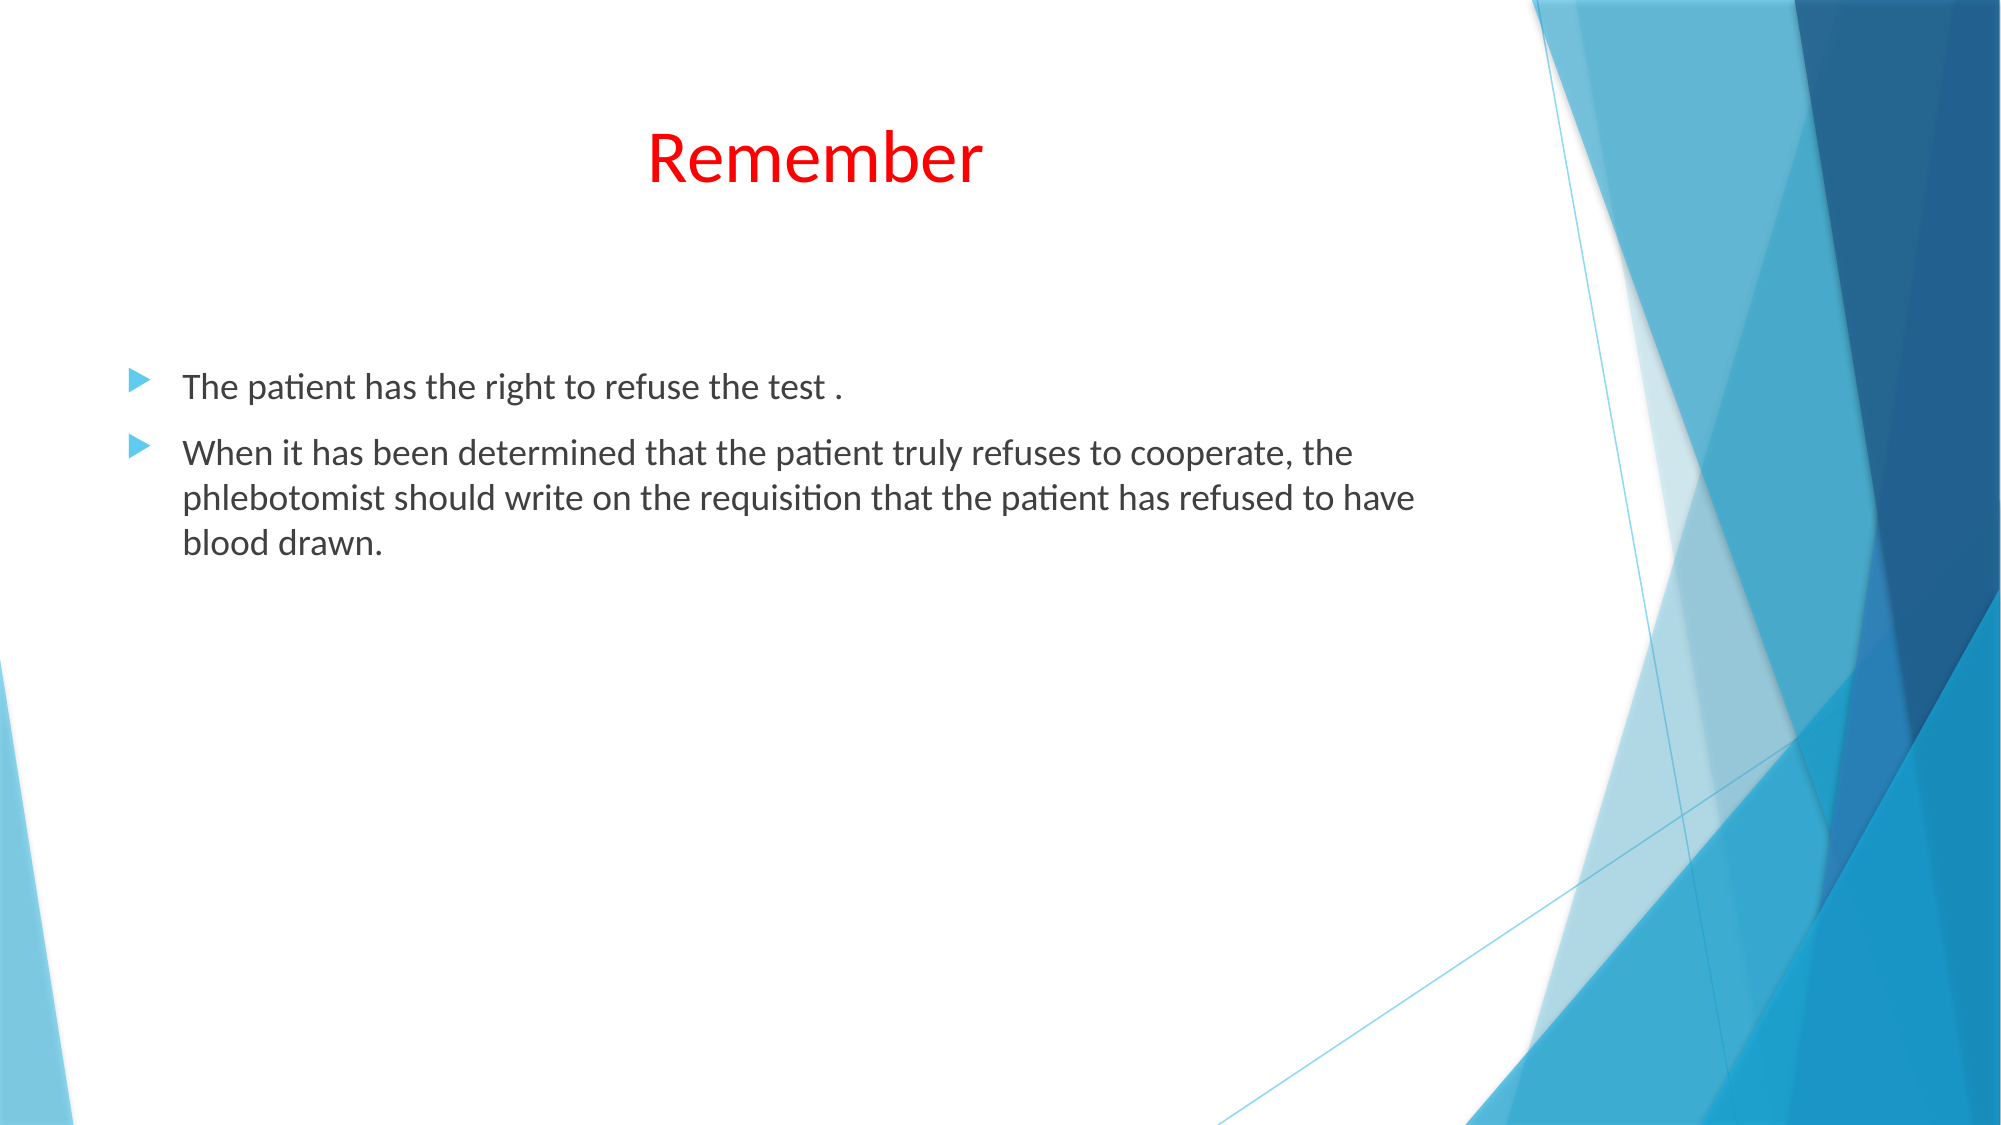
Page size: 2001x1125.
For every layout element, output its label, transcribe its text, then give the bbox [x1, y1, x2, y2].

list The patient has the right to refuse the test . When it has been determined that the patient truly refuses to cooperate, the phlebotomist should write on the requisition that the patient has refused to have blood drawn. [111, 354, 1522, 992]
title Remember [111, 99, 1522, 317]
